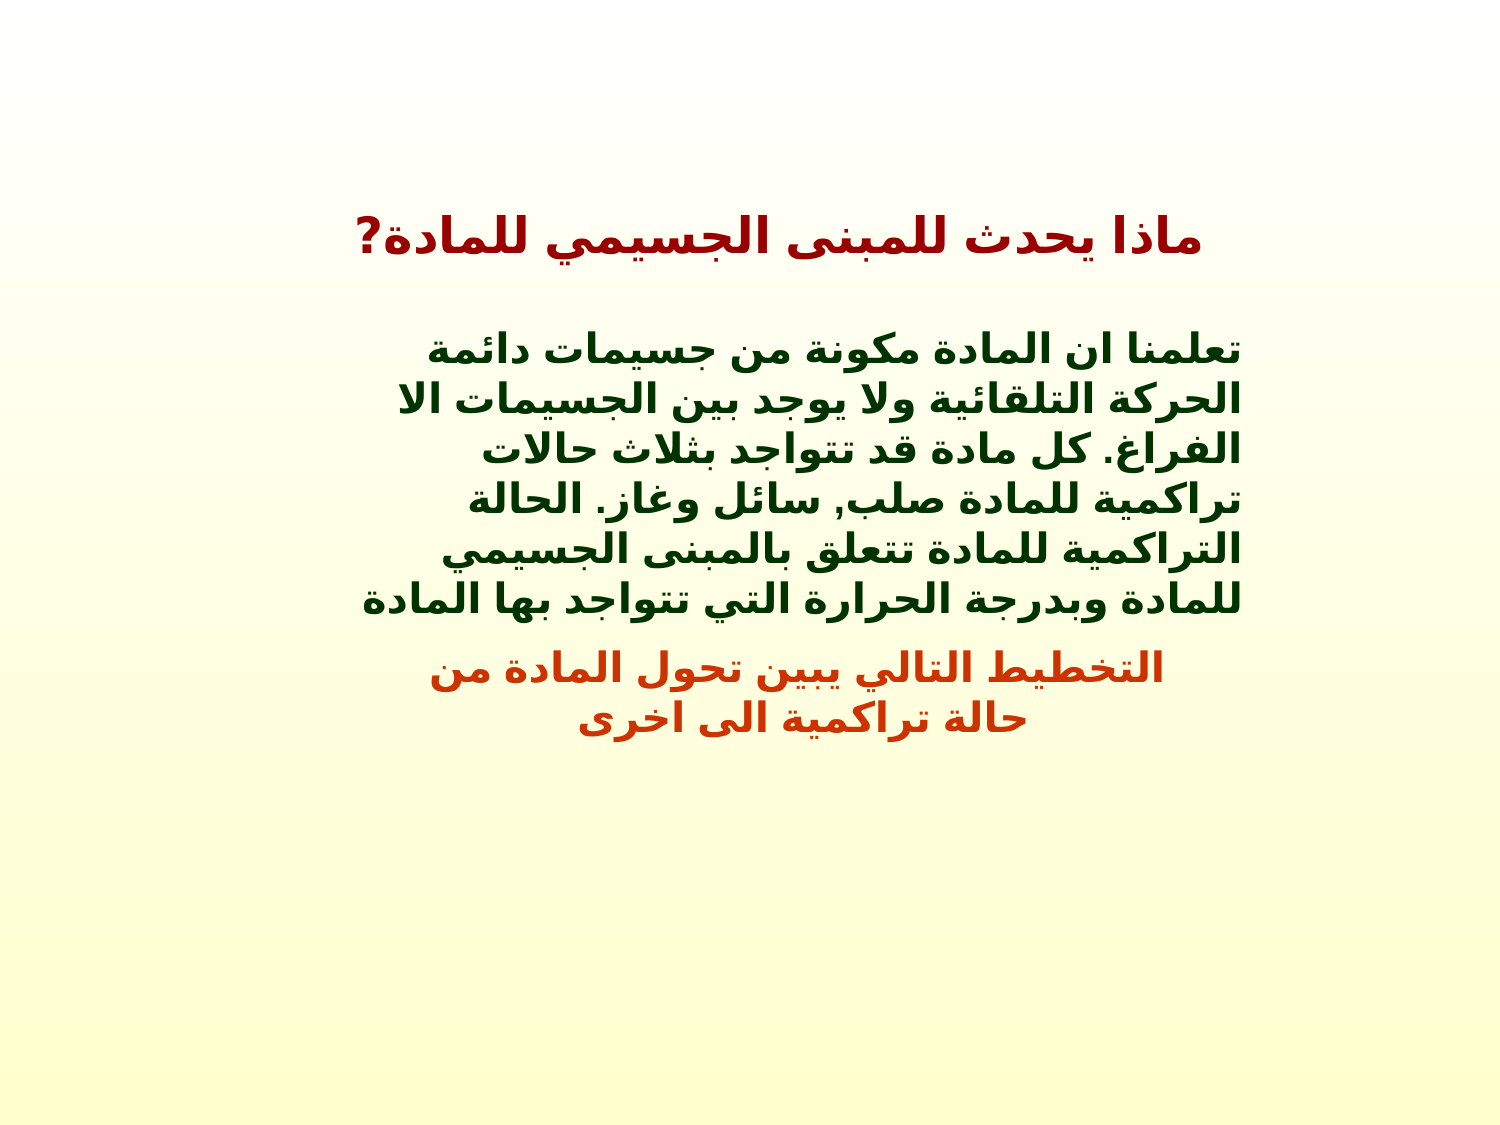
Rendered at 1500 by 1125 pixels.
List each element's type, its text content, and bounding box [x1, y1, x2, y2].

text_box التخطيط التالي يبين تحول المادة من حالة تراكمية الى اخرى [372, 633, 1223, 748]
text_box ماذا يحدث للمبنى الجسيمي للمادة? [265, 196, 1294, 272]
text_box تعلمنا ان المادة مكونة من جسيمات دائمة الحركة التلقائية ولا يوجد بين الجسيمات الا الفراغ. كل مادة قد تتواجد بثلاث حالات تراكمية للمادة صلب, سائل وغاز. الحالة التراكمية للمادة تتعلق بالمبنى الجسيمي للمادة وبدرجة الحرارة التي تتواجد بها المادة [336, 314, 1258, 630]
